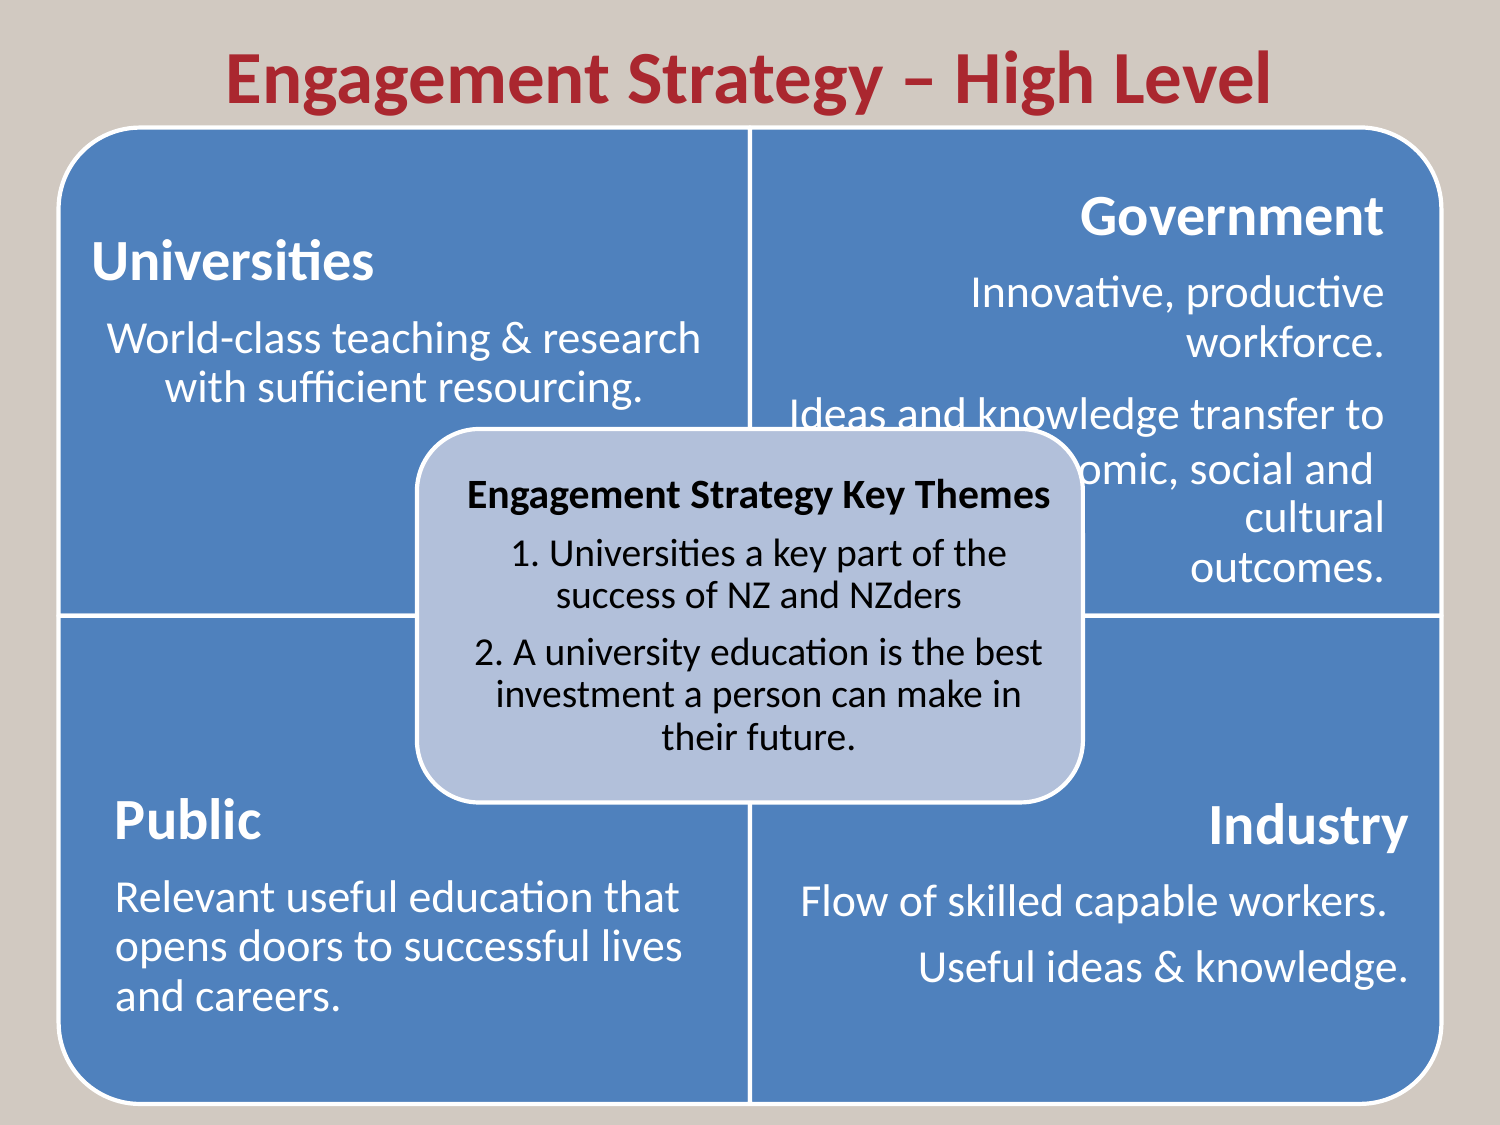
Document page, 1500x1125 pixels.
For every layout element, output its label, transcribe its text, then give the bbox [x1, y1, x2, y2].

text_box Engagement Strategy – High Level [74, 20, 1425, 125]
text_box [58, 127, 1442, 1105]
